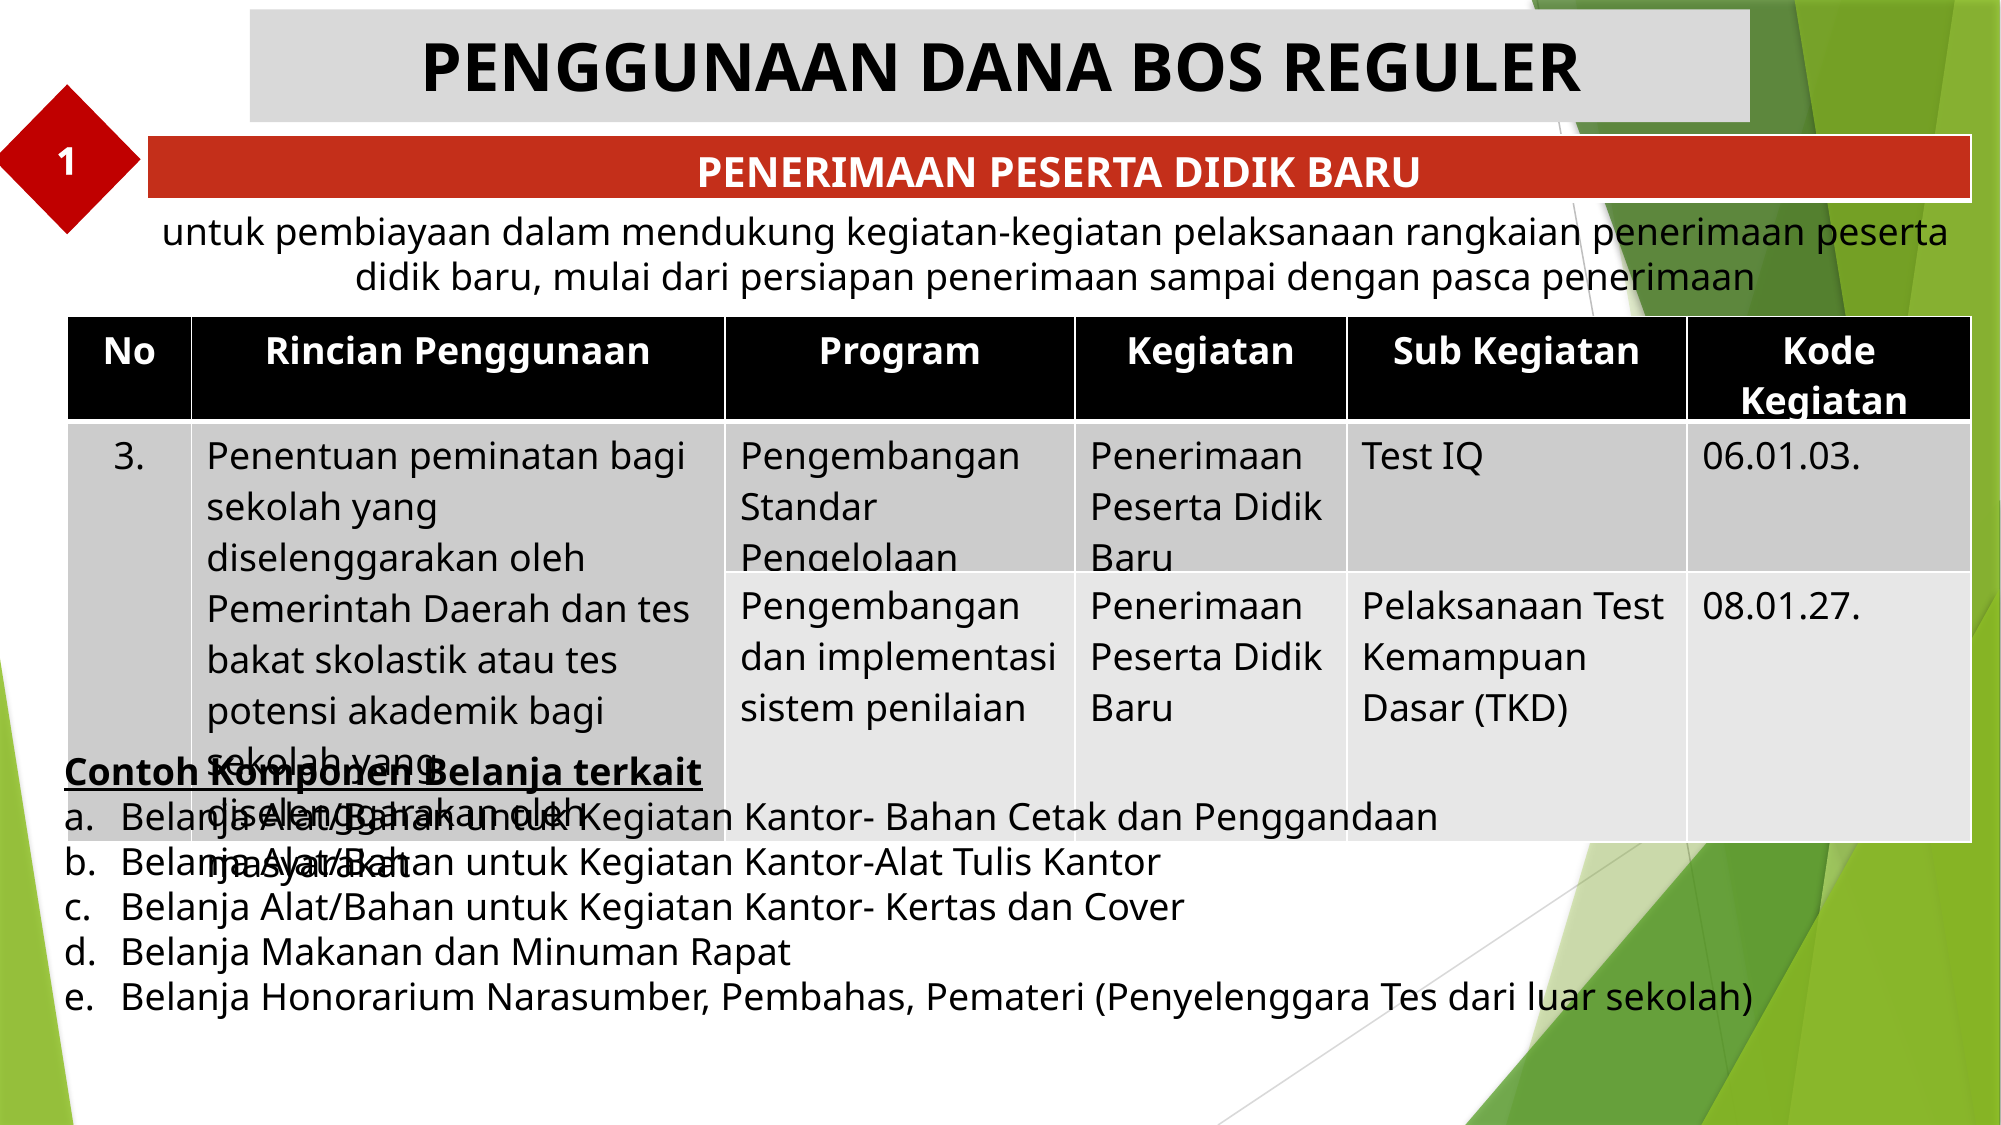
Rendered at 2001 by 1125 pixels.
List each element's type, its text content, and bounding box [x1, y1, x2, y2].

table_header Rincian Penggunaan [192, 317, 724, 419]
table_cell Penerimaan Peserta Didik Baru [1076, 424, 1346, 571]
table_header Kegiatan [1076, 317, 1346, 419]
table_header Sub Kegiatan [1348, 317, 1686, 419]
table_header No [68, 317, 191, 419]
table_cell Penerimaan Peserta Didik Baru [1076, 573, 1346, 740]
table_cell Pengembangan dan implementasi sistem penilaian [726, 573, 1074, 740]
table_cell 06.01.03. [1688, 424, 1970, 571]
table_cell Pengembangan Standar Pengelolaan [726, 424, 1074, 571]
table_cell Test IQ [1348, 424, 1686, 571]
table_header PENERIMAAN PESERTA DIDIK BARU [148, 136, 1970, 198]
text_box [248, 8, 1751, 124]
table_cell Pelaksanaan Test Kemampuan Dasar (TKD) [1348, 573, 1686, 740]
table_cell 08.01.27. [1688, 573, 1970, 841]
table_cell Penentuan peminatan bagi sekolah yang diselenggarakan oleh Pemerintah Daerah dan tes bakat skolastik atau tes potensi akademik bagi sekolah yang diselenggarakan oleh masyarakat [192, 424, 724, 740]
text_box untuk pembiayaan dalam mendukung kegiatan-kegiatan pelaksanaan rangkaian penerimaan peserta didik baru, mulai dari persiapan penerimaan sampai dengan pasca penerimaan [140, 200, 1972, 306]
table_header Program [726, 317, 1074, 419]
table_header Kode Kegiatan [1688, 317, 1970, 419]
text_box 1 [0, 82, 142, 236]
table_cell 3. [68, 424, 191, 740]
text_box Contoh Komponen Belanja terkait Belanja Alat/Bahan untuk Kegiatan Kantor- Bahan Cetak dan Penggandaan Belanja Alat/Bahan untuk Kegiatan Kantor-Alat Tulis Kantor Belanja Alat/Bahan untuk Kegiatan Kantor- Kertas dan Cover Belanja Makanan dan Minuman Rapat Belanja Honorarium Narasumber, Pembahas, Pemateri (Penyelenggara Tes dari luar sekolah) [49, 740, 1954, 1025]
text_box PENGGUNAAN DANA BOS REGULER [252, 17, 1750, 113]
